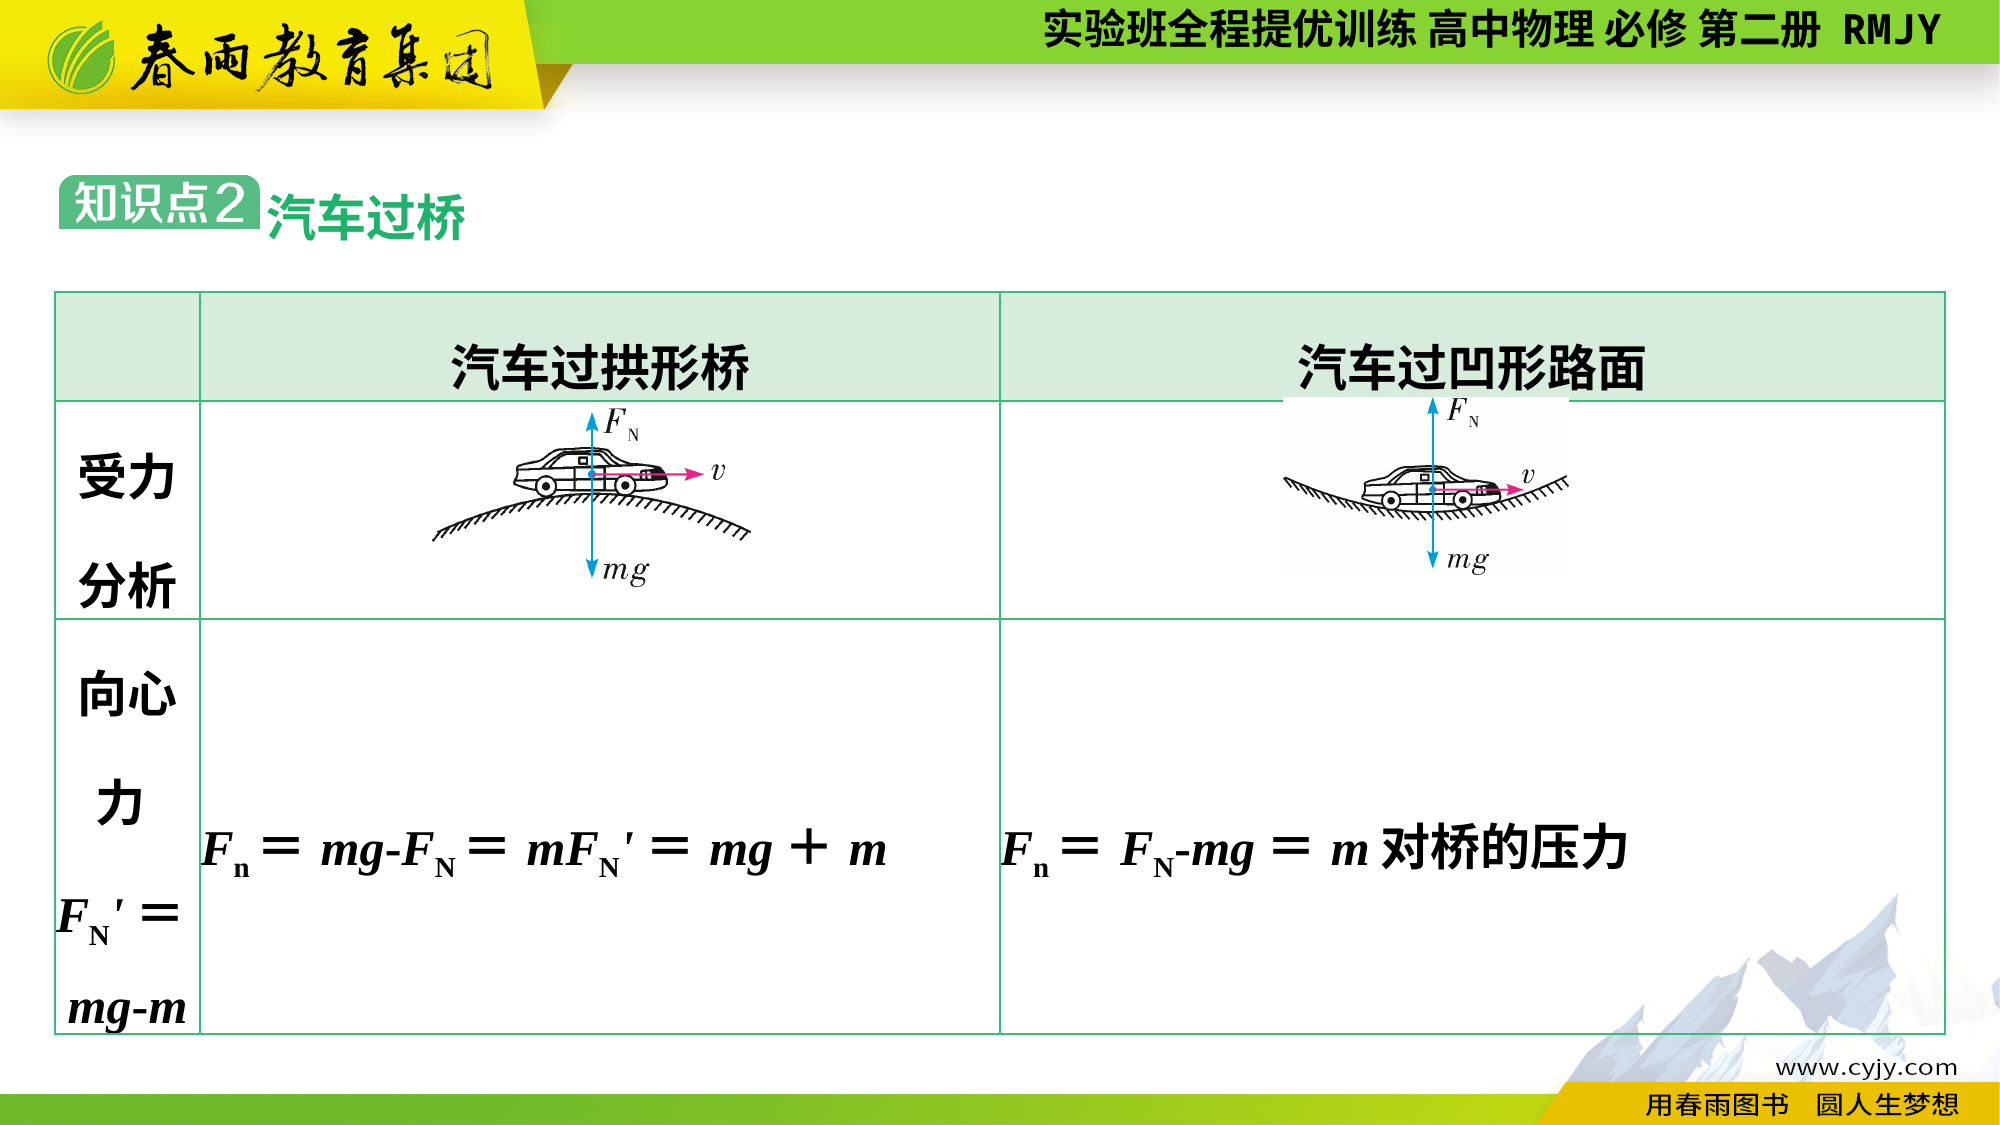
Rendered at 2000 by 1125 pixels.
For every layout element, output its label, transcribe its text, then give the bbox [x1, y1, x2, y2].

list 汽车过桥 [59, 149, 1944, 256]
picture [0, 0, 2000, 1125]
